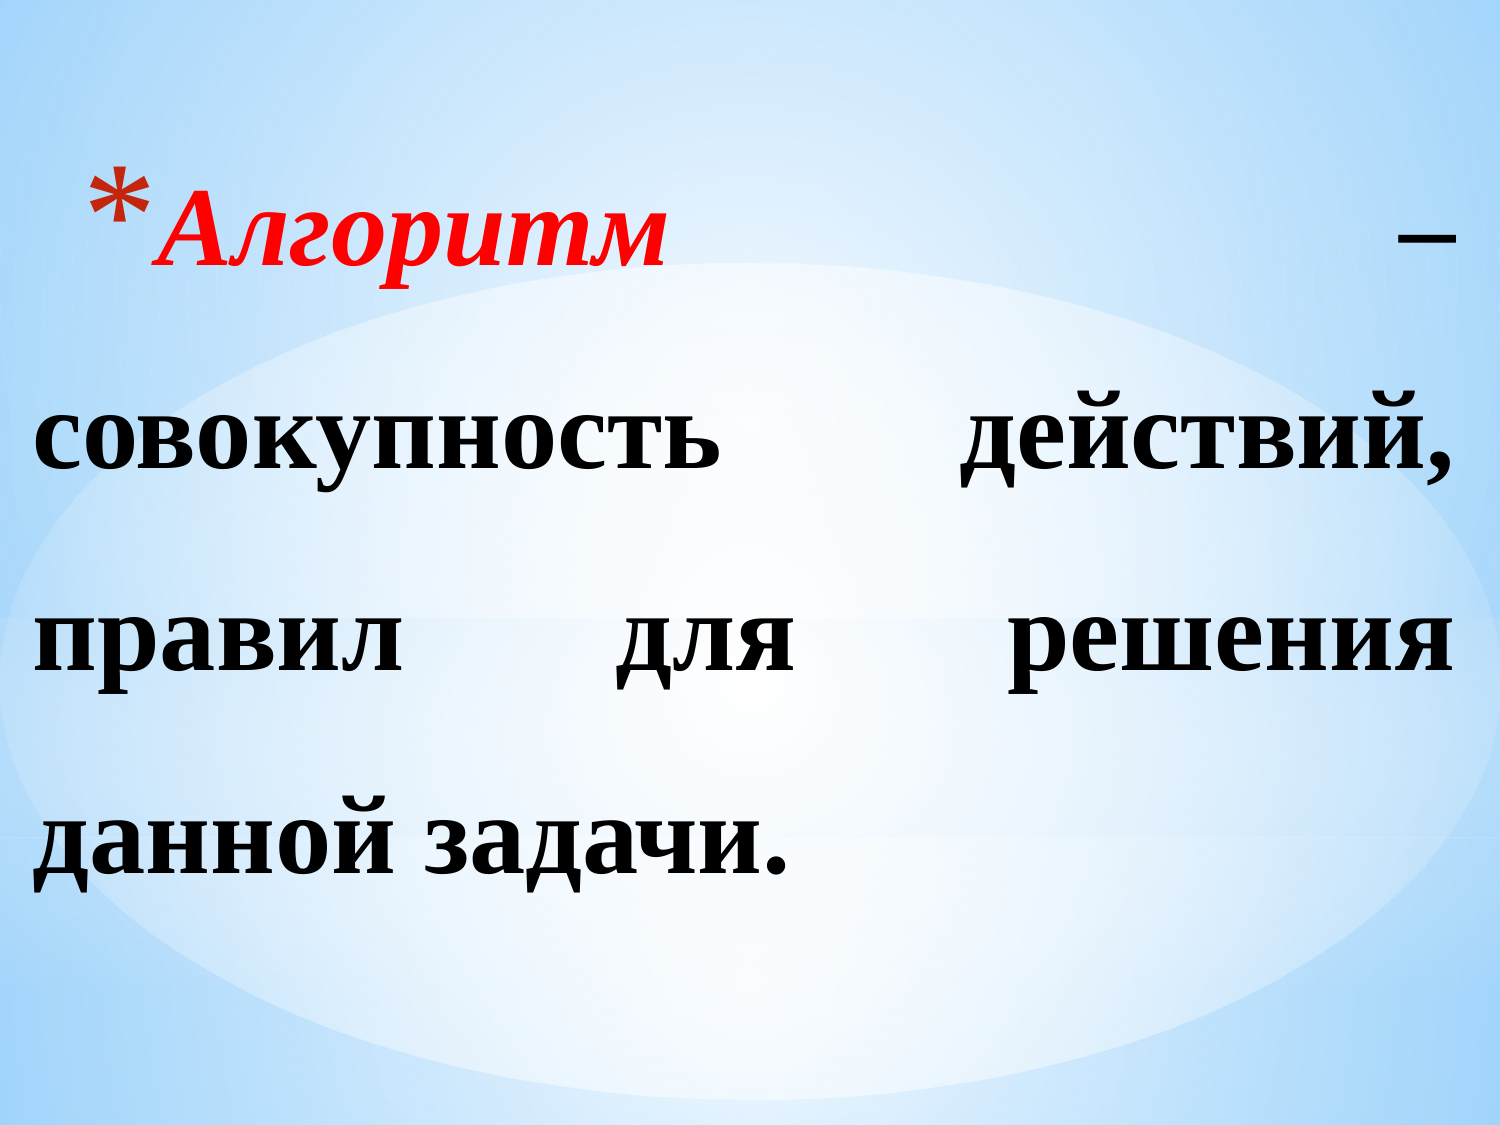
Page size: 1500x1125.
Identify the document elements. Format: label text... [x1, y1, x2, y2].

title Алгоритм – совокупность действий, правил для решения данной задачи. [17, 78, 1471, 905]
